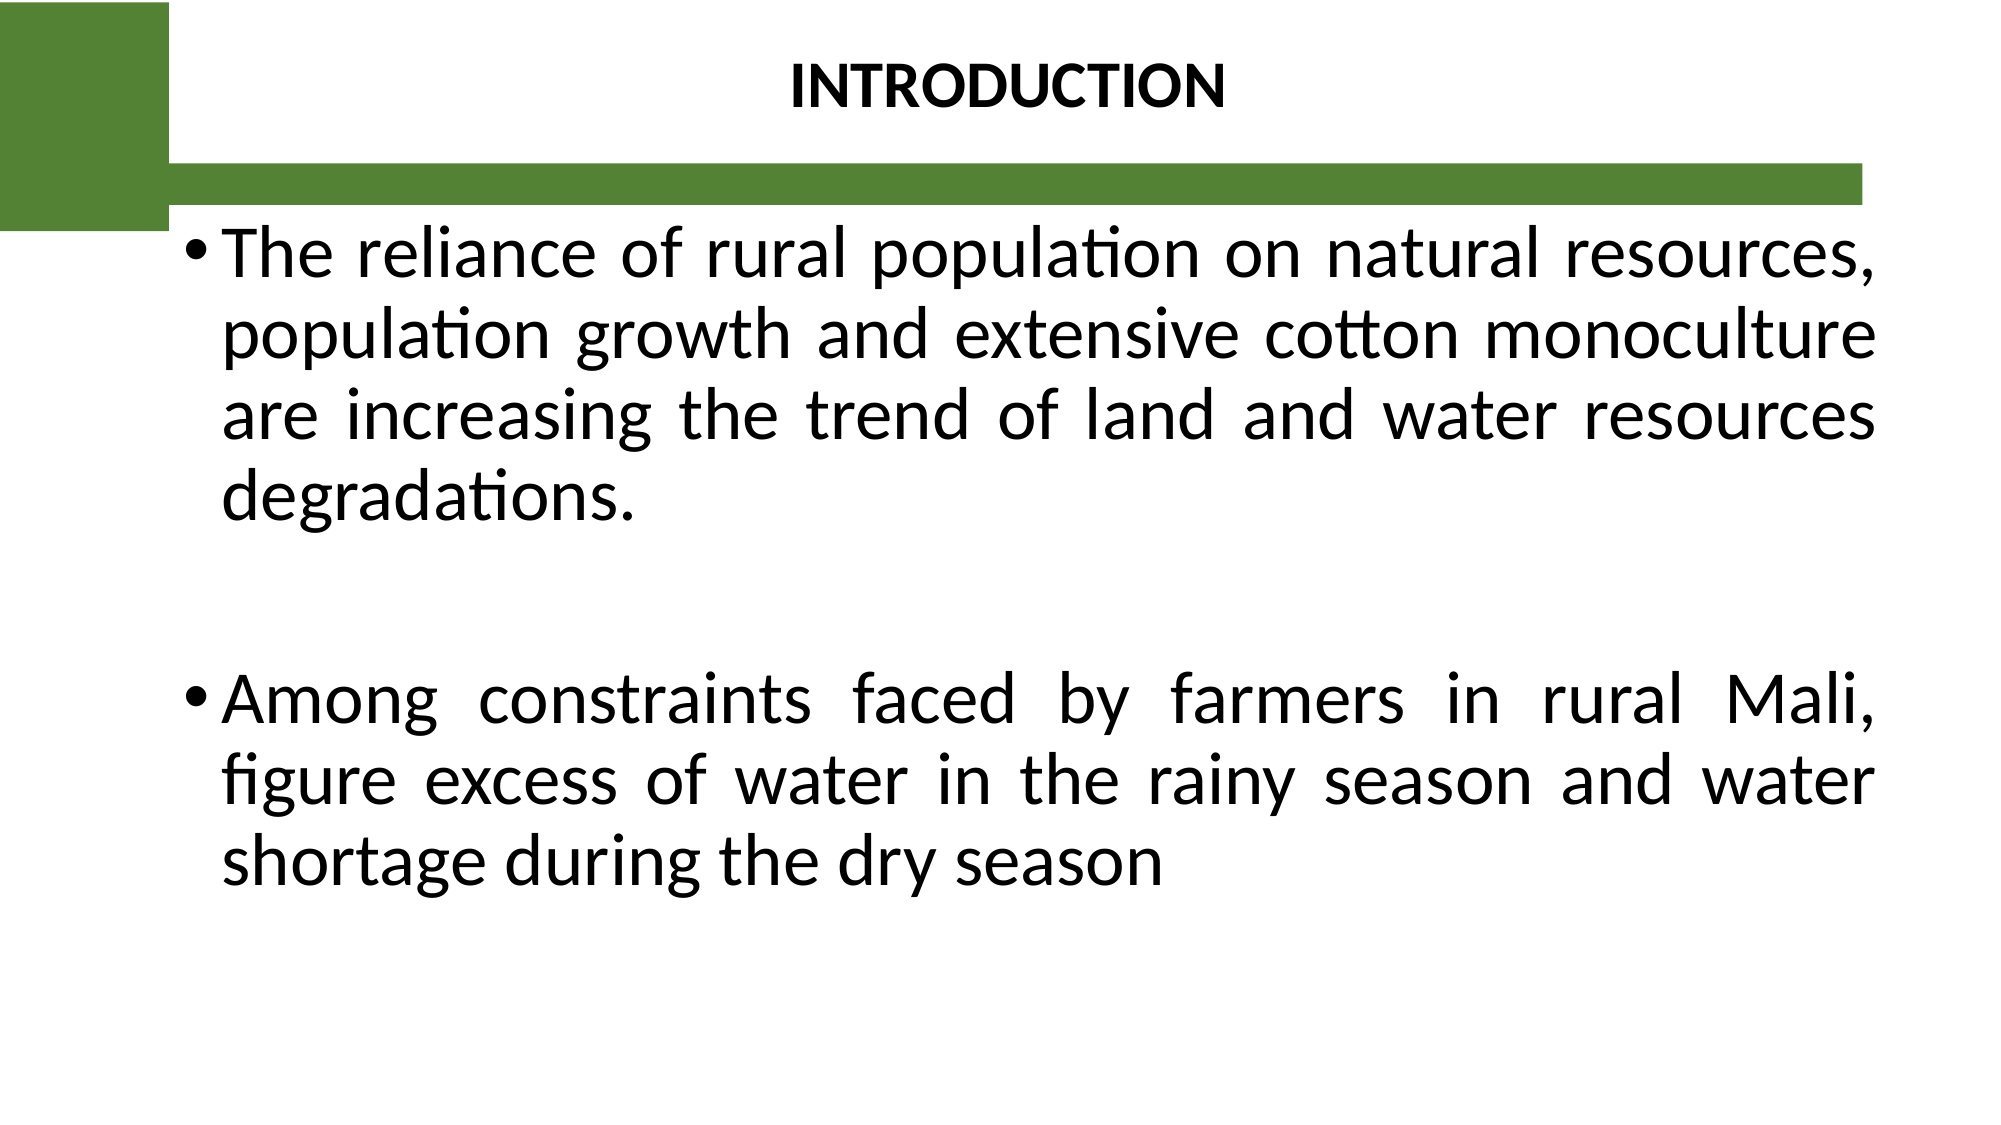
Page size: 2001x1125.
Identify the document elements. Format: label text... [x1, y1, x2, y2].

text_box [168, 163, 1863, 205]
text_box INTRODUCTION [409, 33, 1608, 129]
text_box [0, 2, 169, 232]
list The reliance of rural population on natural resources, population growth and extensive cotton monoculture are increasing the trend of land and water resources degradations. Among constraints faced by farmers in rural Mali, figure excess of water in the rainy season and water shortage during the dry season [169, 205, 1894, 976]
